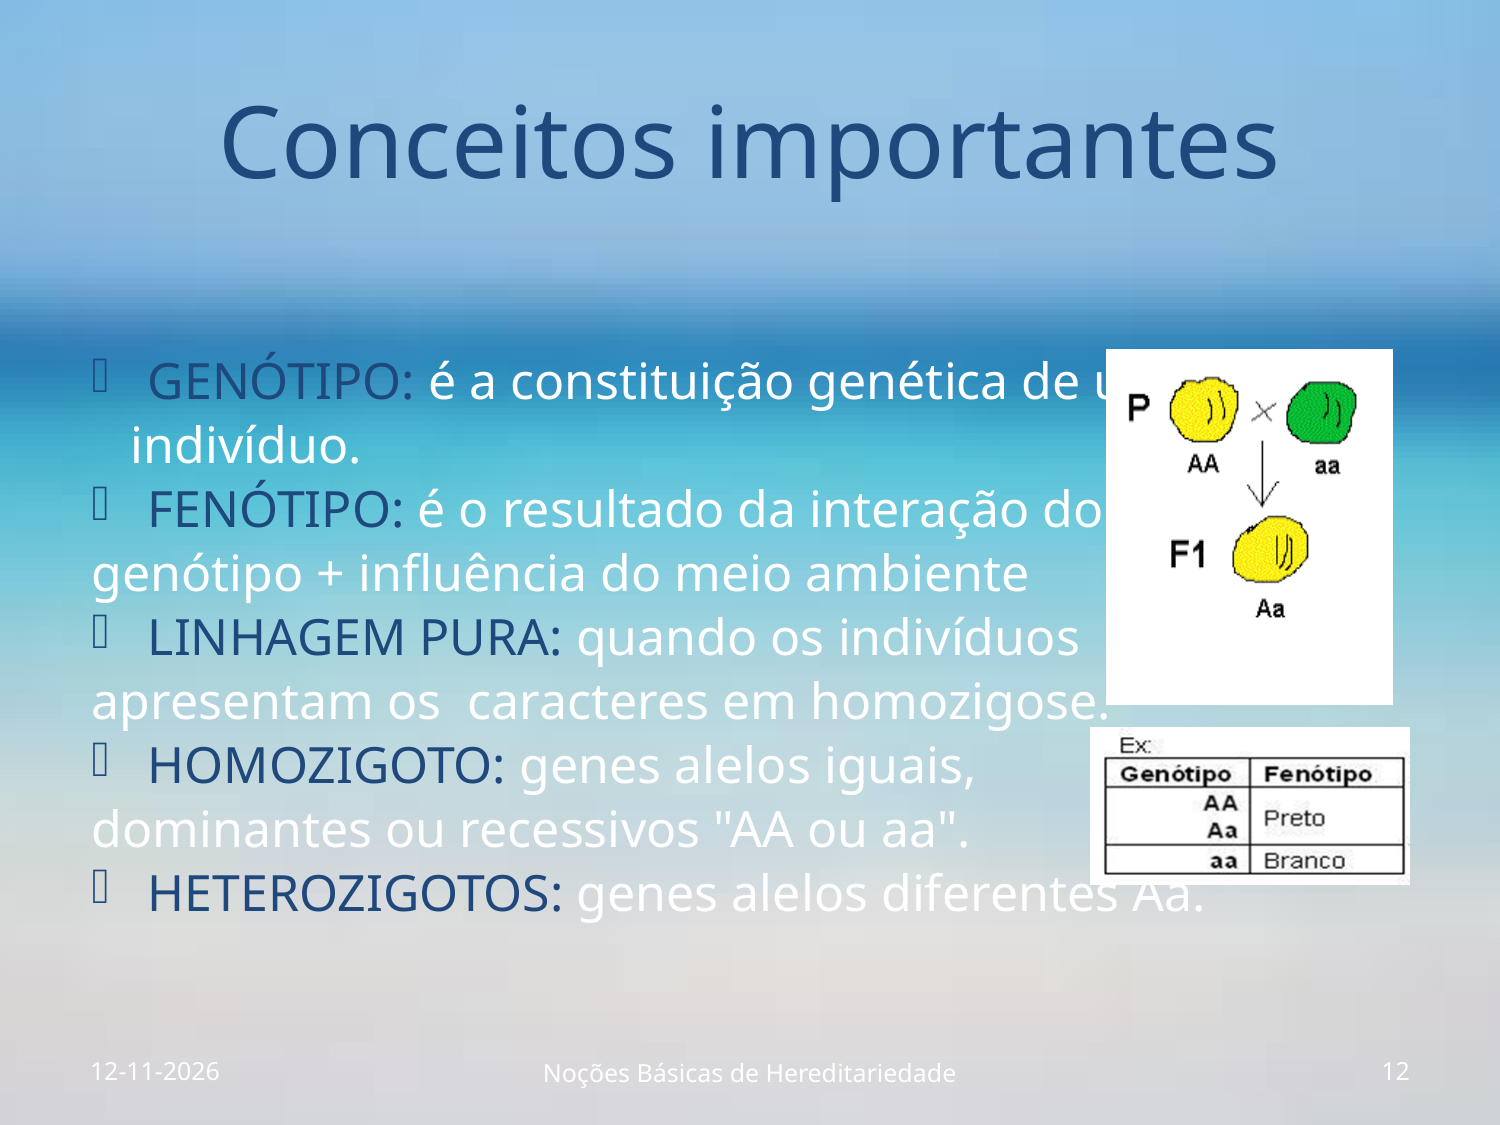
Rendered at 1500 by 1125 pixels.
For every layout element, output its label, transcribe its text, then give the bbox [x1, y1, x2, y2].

title Conceitos importantes [75, 45, 1425, 233]
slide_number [75, 1042, 425, 1103]
footer Noções Básicas de Hereditariedade [512, 1042, 988, 1103]
list GENÓTIPO: é a constituição genética de um indivíduo. FENÓTIPO: é o resultado da interação do genótipo + influência do meio ambiente LINHAGEM PURA: quando os indivíduos apresentam os caracteres em homozigose. HOMOZIGOTO: genes alelos iguais, dominantes ou recessivos "AA ou aa". HETEROZIGOTOS: genes alelos diferentes Aa. [76, 278, 1427, 1022]
picture [0, 0, 1500, 1125]
slide_number 12 [1074, 1042, 1425, 1103]
